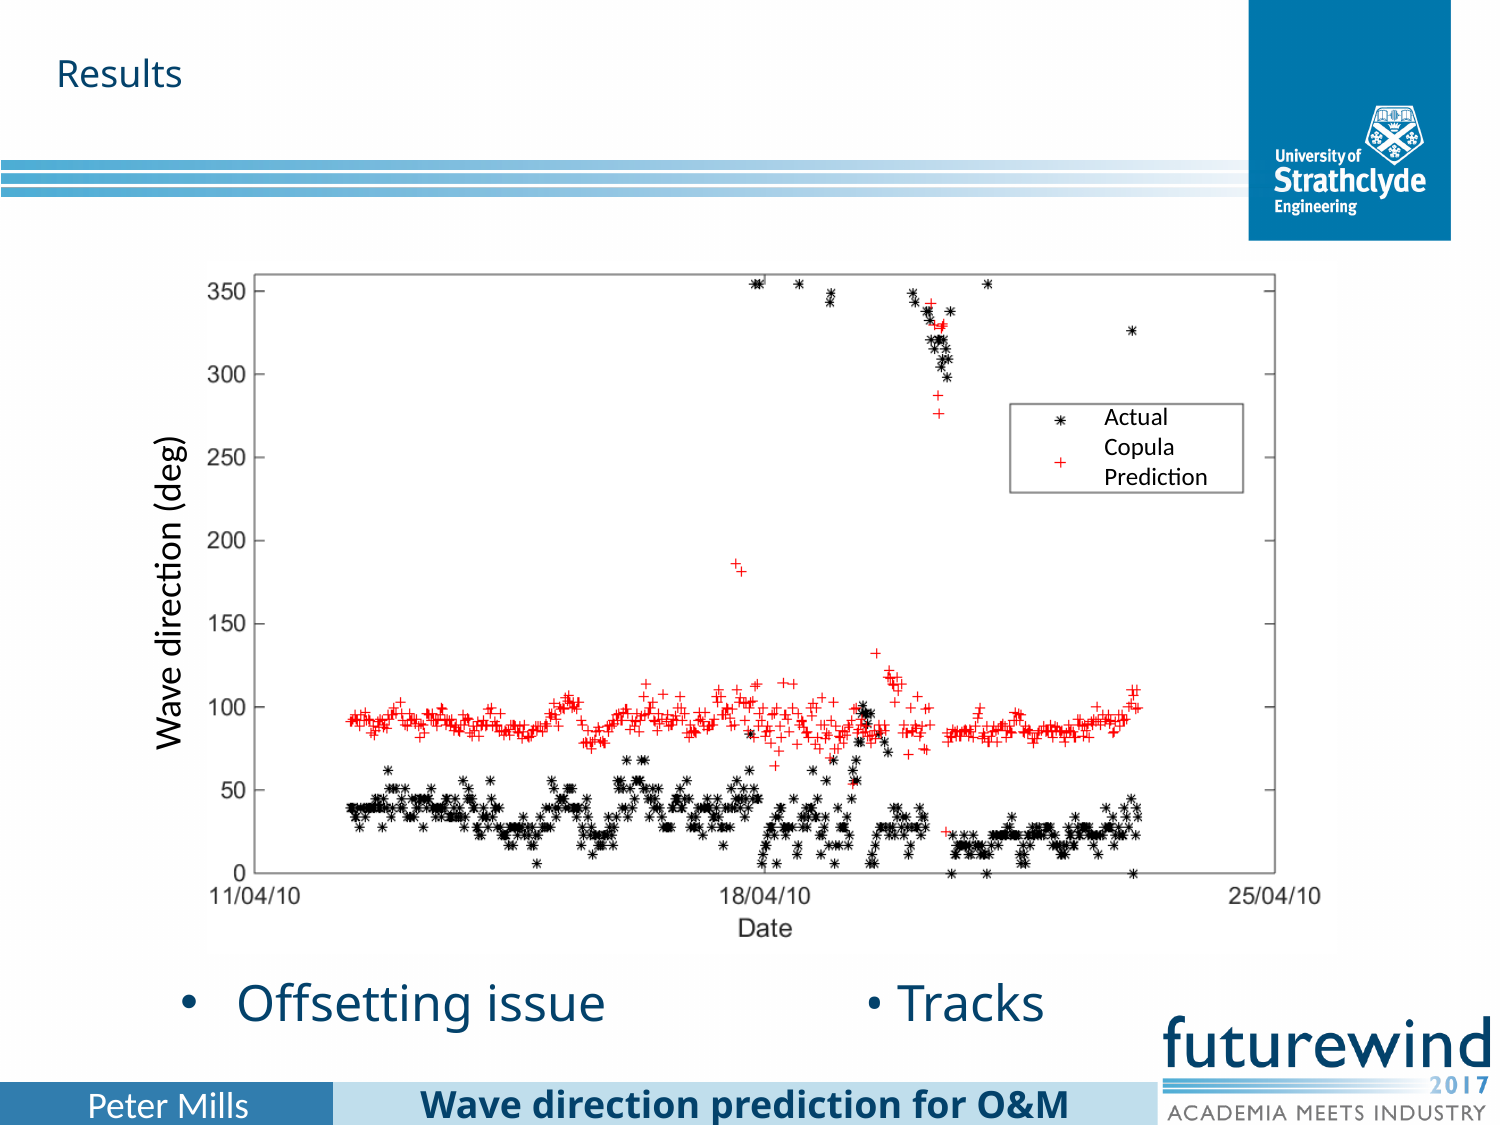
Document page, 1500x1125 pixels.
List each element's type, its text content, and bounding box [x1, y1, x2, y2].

picture [1275, 167, 1291, 191]
picture [1407, 133, 1417, 144]
picture [1308, 153, 1319, 161]
text_box Wave direction (deg) [135, 401, 201, 766]
picture [1390, 146, 1400, 157]
picture [1395, 169, 1408, 191]
picture [0, 0, 1500, 1125]
picture [1371, 106, 1417, 154]
picture [1304, 174, 1313, 191]
picture [1329, 171, 1338, 191]
picture [1306, 203, 1334, 212]
picture [1287, 153, 1293, 161]
picture [1357, 174, 1368, 191]
picture [1293, 171, 1302, 191]
picture [1276, 200, 1286, 212]
picture [1371, 132, 1382, 140]
text_box Offsetting issue • Tracks [165, 964, 1128, 1059]
picture [1293, 204, 1299, 213]
picture [1349, 149, 1360, 161]
picture [1412, 174, 1425, 191]
title Results [41, 42, 1199, 161]
picture [1341, 169, 1354, 191]
picture [1314, 174, 1327, 191]
picture [1371, 169, 1377, 191]
picture [1379, 174, 1393, 199]
picture [1277, 150, 1284, 161]
picture [1341, 204, 1346, 212]
picture [1296, 150, 1300, 161]
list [206, 261, 1338, 965]
picture [1329, 150, 1339, 161]
picture [1349, 205, 1356, 215]
